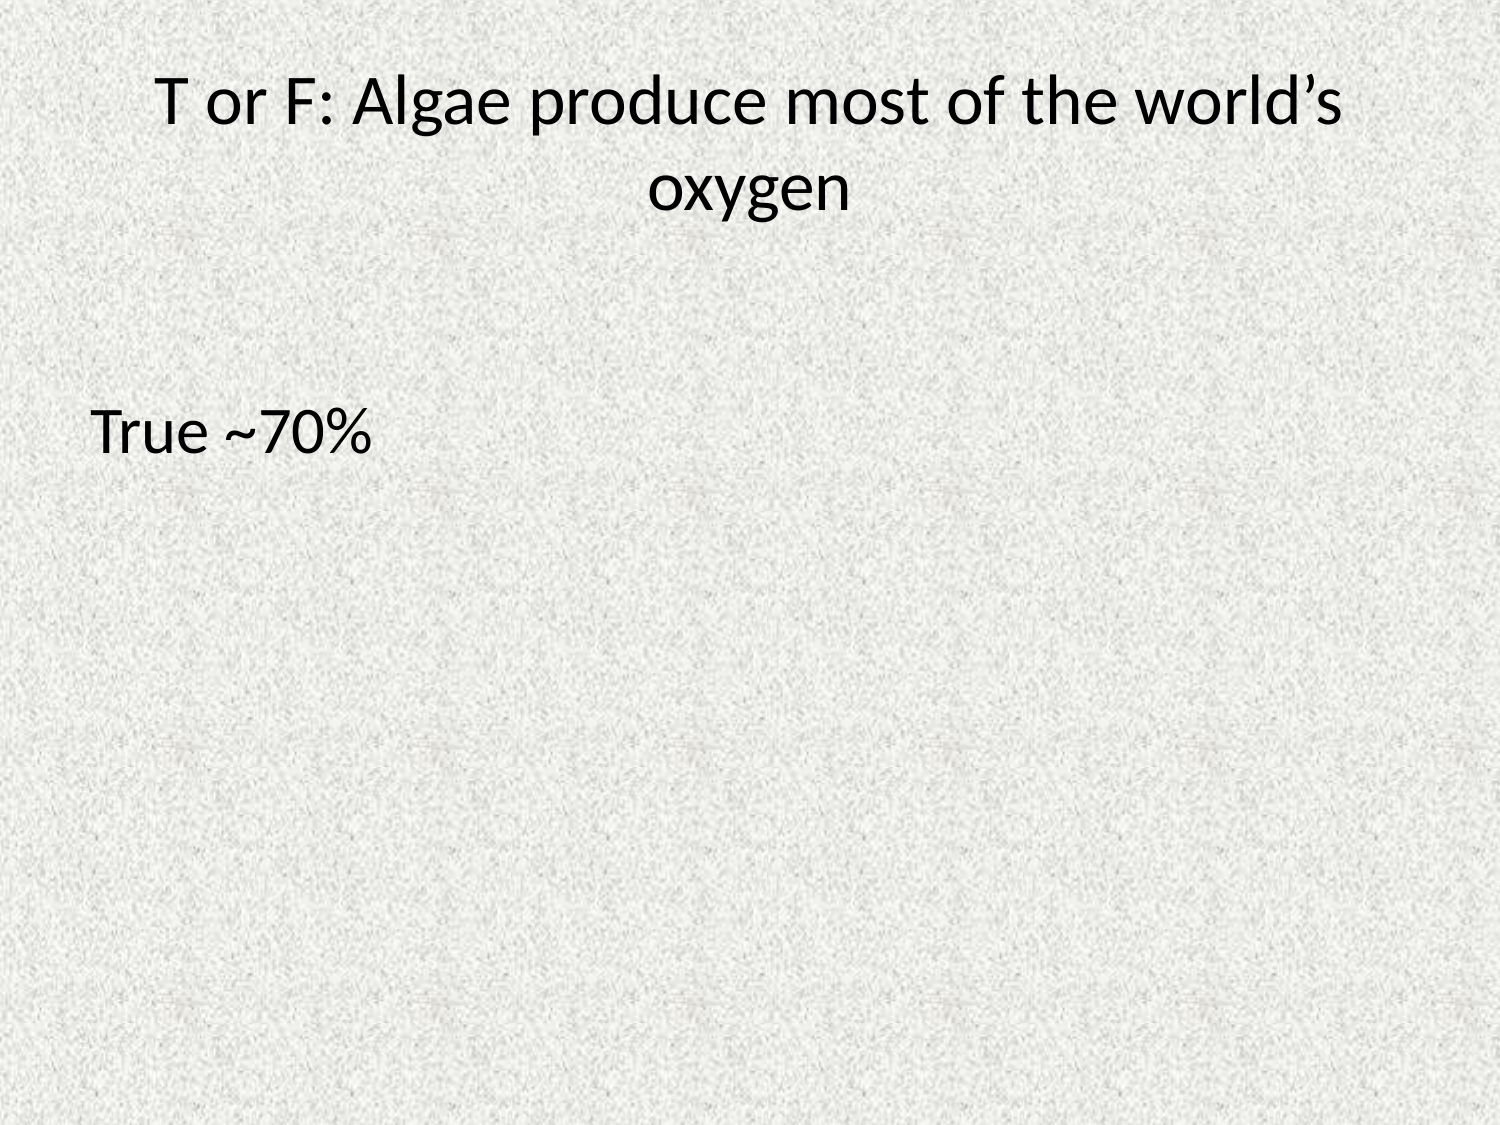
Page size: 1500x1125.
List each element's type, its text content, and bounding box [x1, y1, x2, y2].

title T or F: Algae produce most of the world’s oxygen [75, 45, 1425, 233]
list True ~70% [75, 379, 1425, 1005]
picture [0, 0, 1500, 1125]
